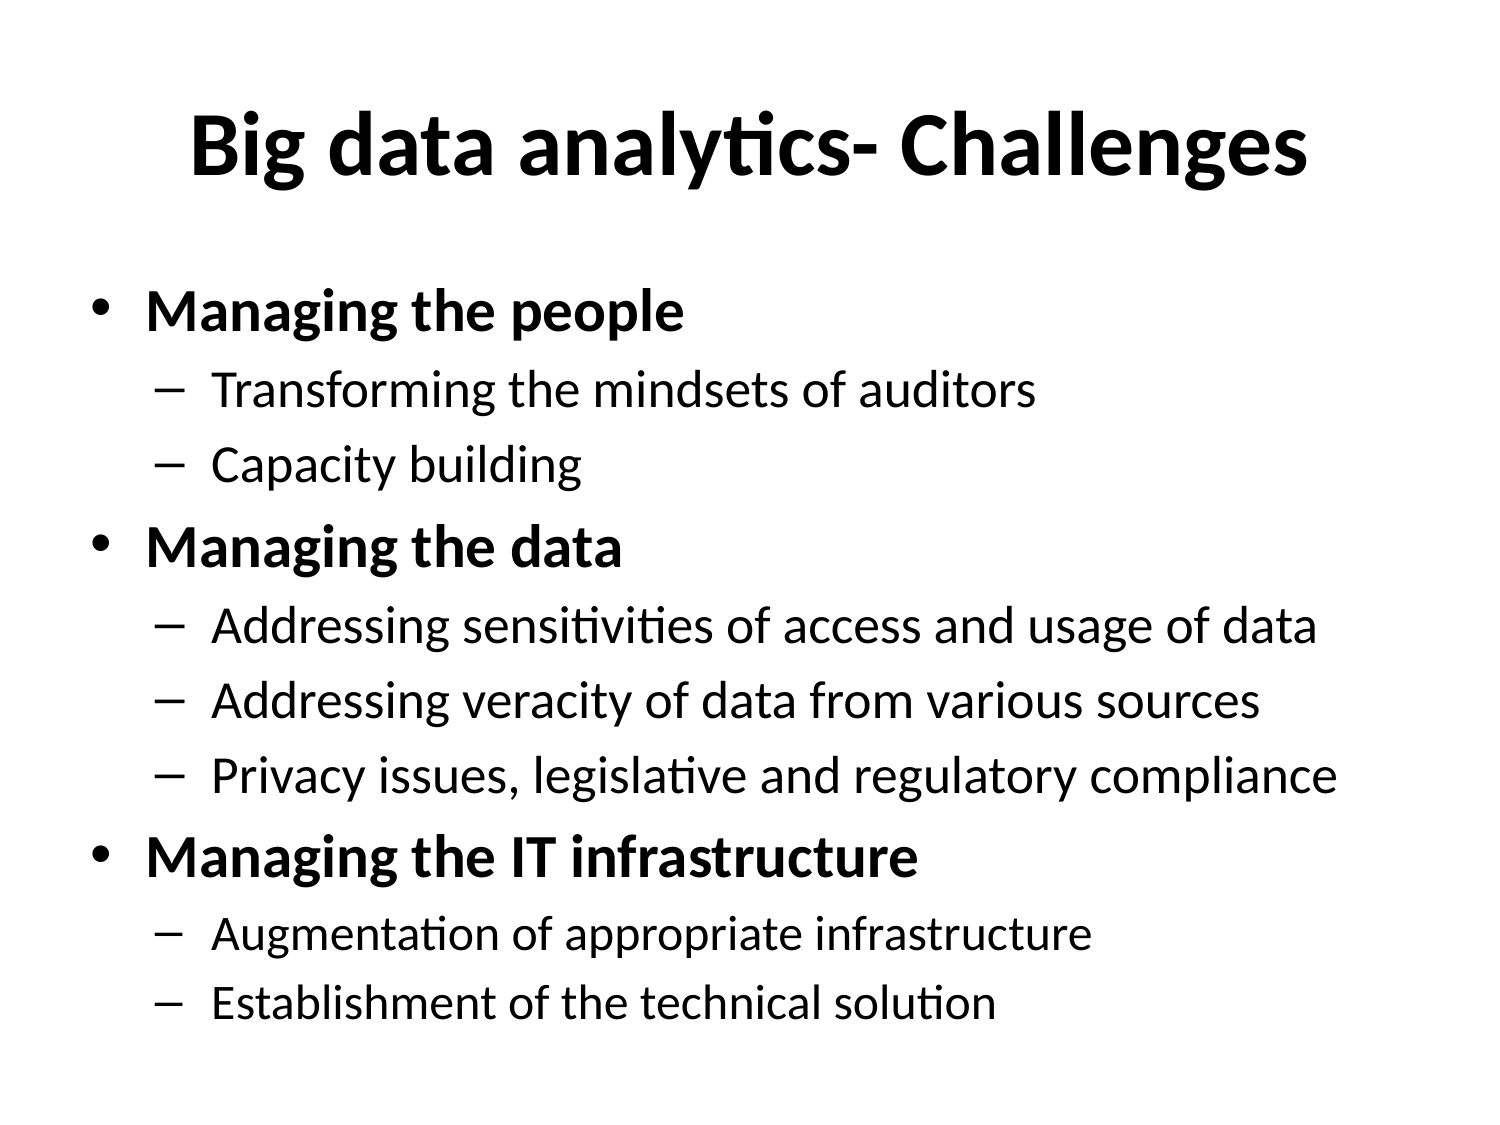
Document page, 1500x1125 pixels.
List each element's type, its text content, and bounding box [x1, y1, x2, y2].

title Big data analytics- Challenges [75, 45, 1425, 233]
list Managing the people Transforming the mindsets of auditors Capacity building Managing the data Addressing sensitivities of access and usage of data Addressing veracity of data from various sources Privacy issues, legislative and regulatory compliance Managing the IT infrastructure Augmentation of appropriate infrastructure Establishment of the technical solution [75, 262, 1425, 1047]
